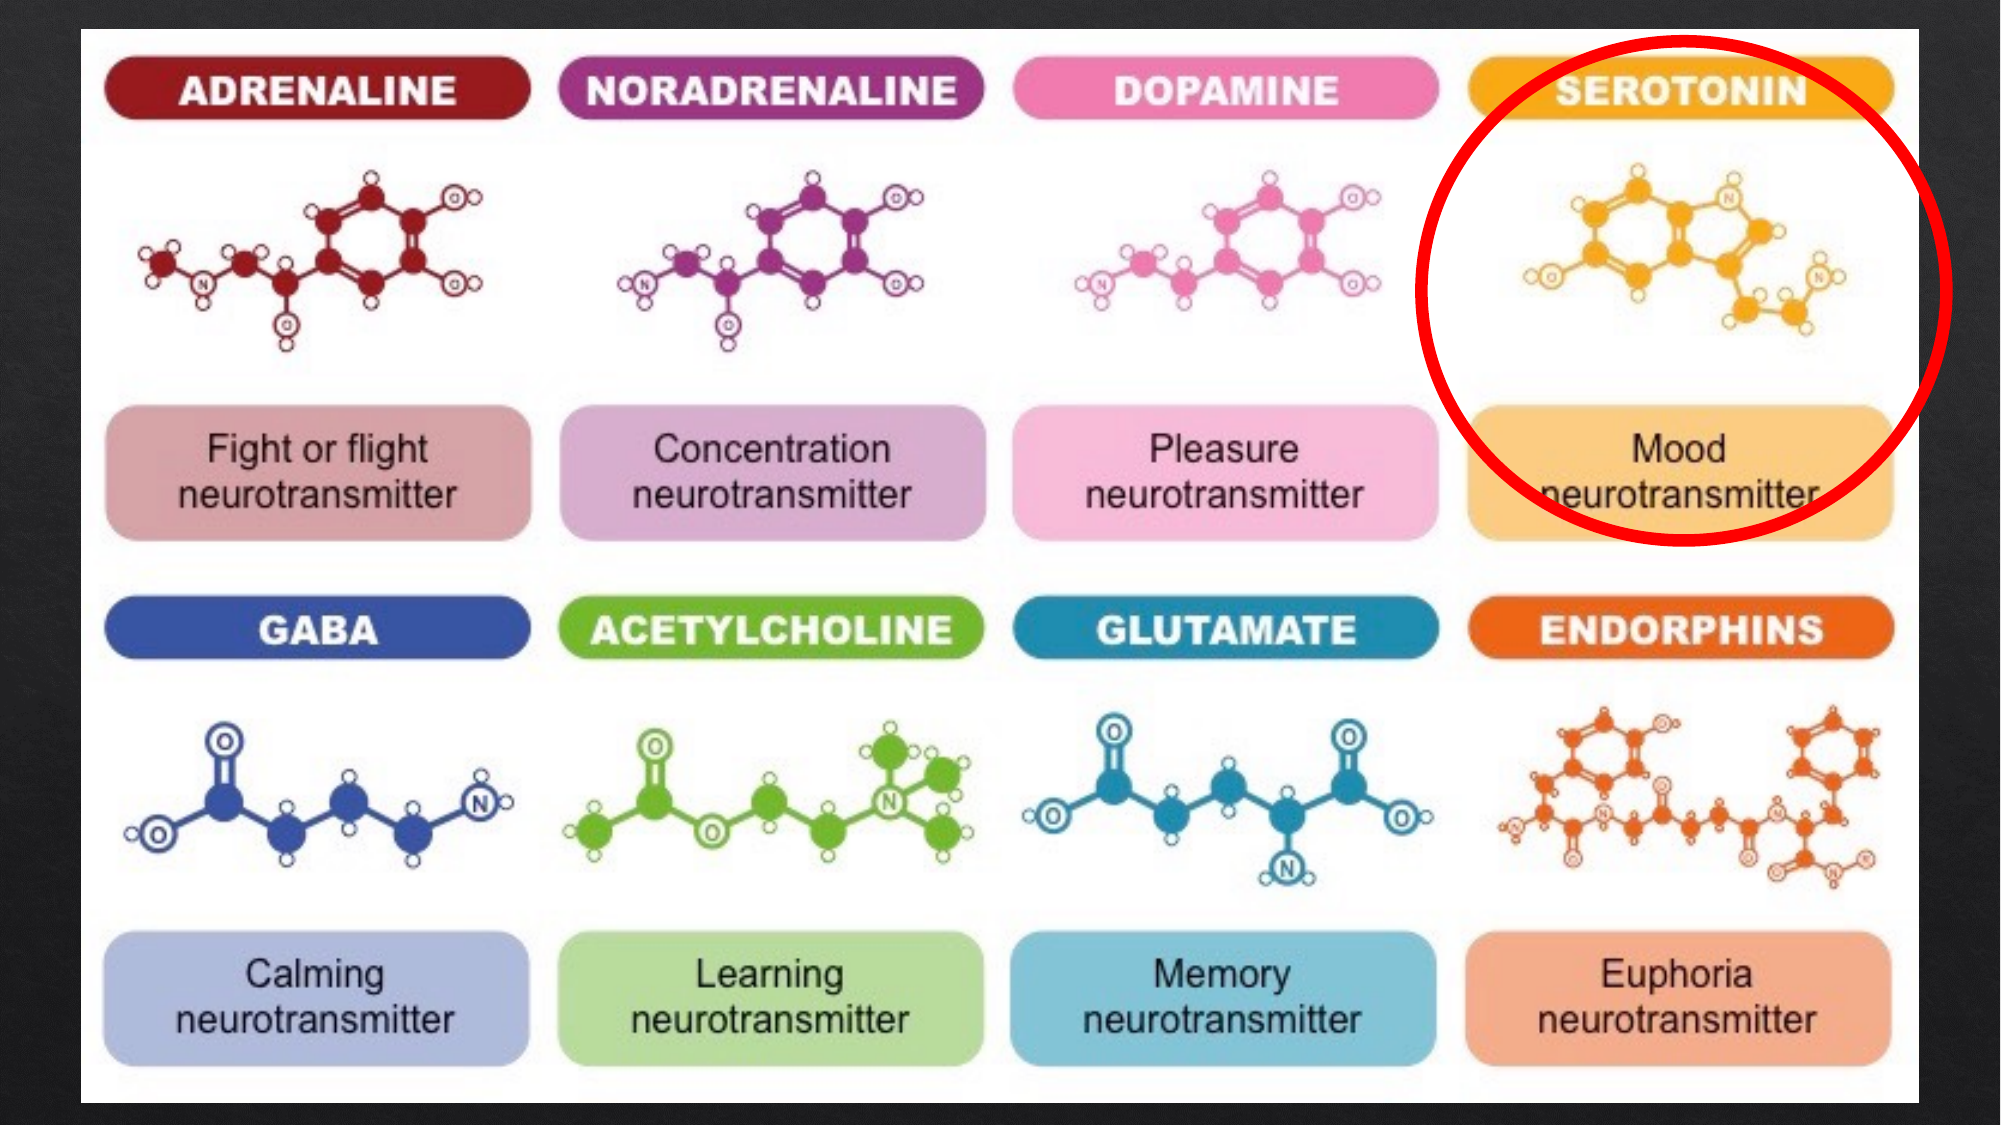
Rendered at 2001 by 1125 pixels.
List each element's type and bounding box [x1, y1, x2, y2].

picture [0, 0, 2001, 1125]
text_box [1919, 177, 1948, 405]
